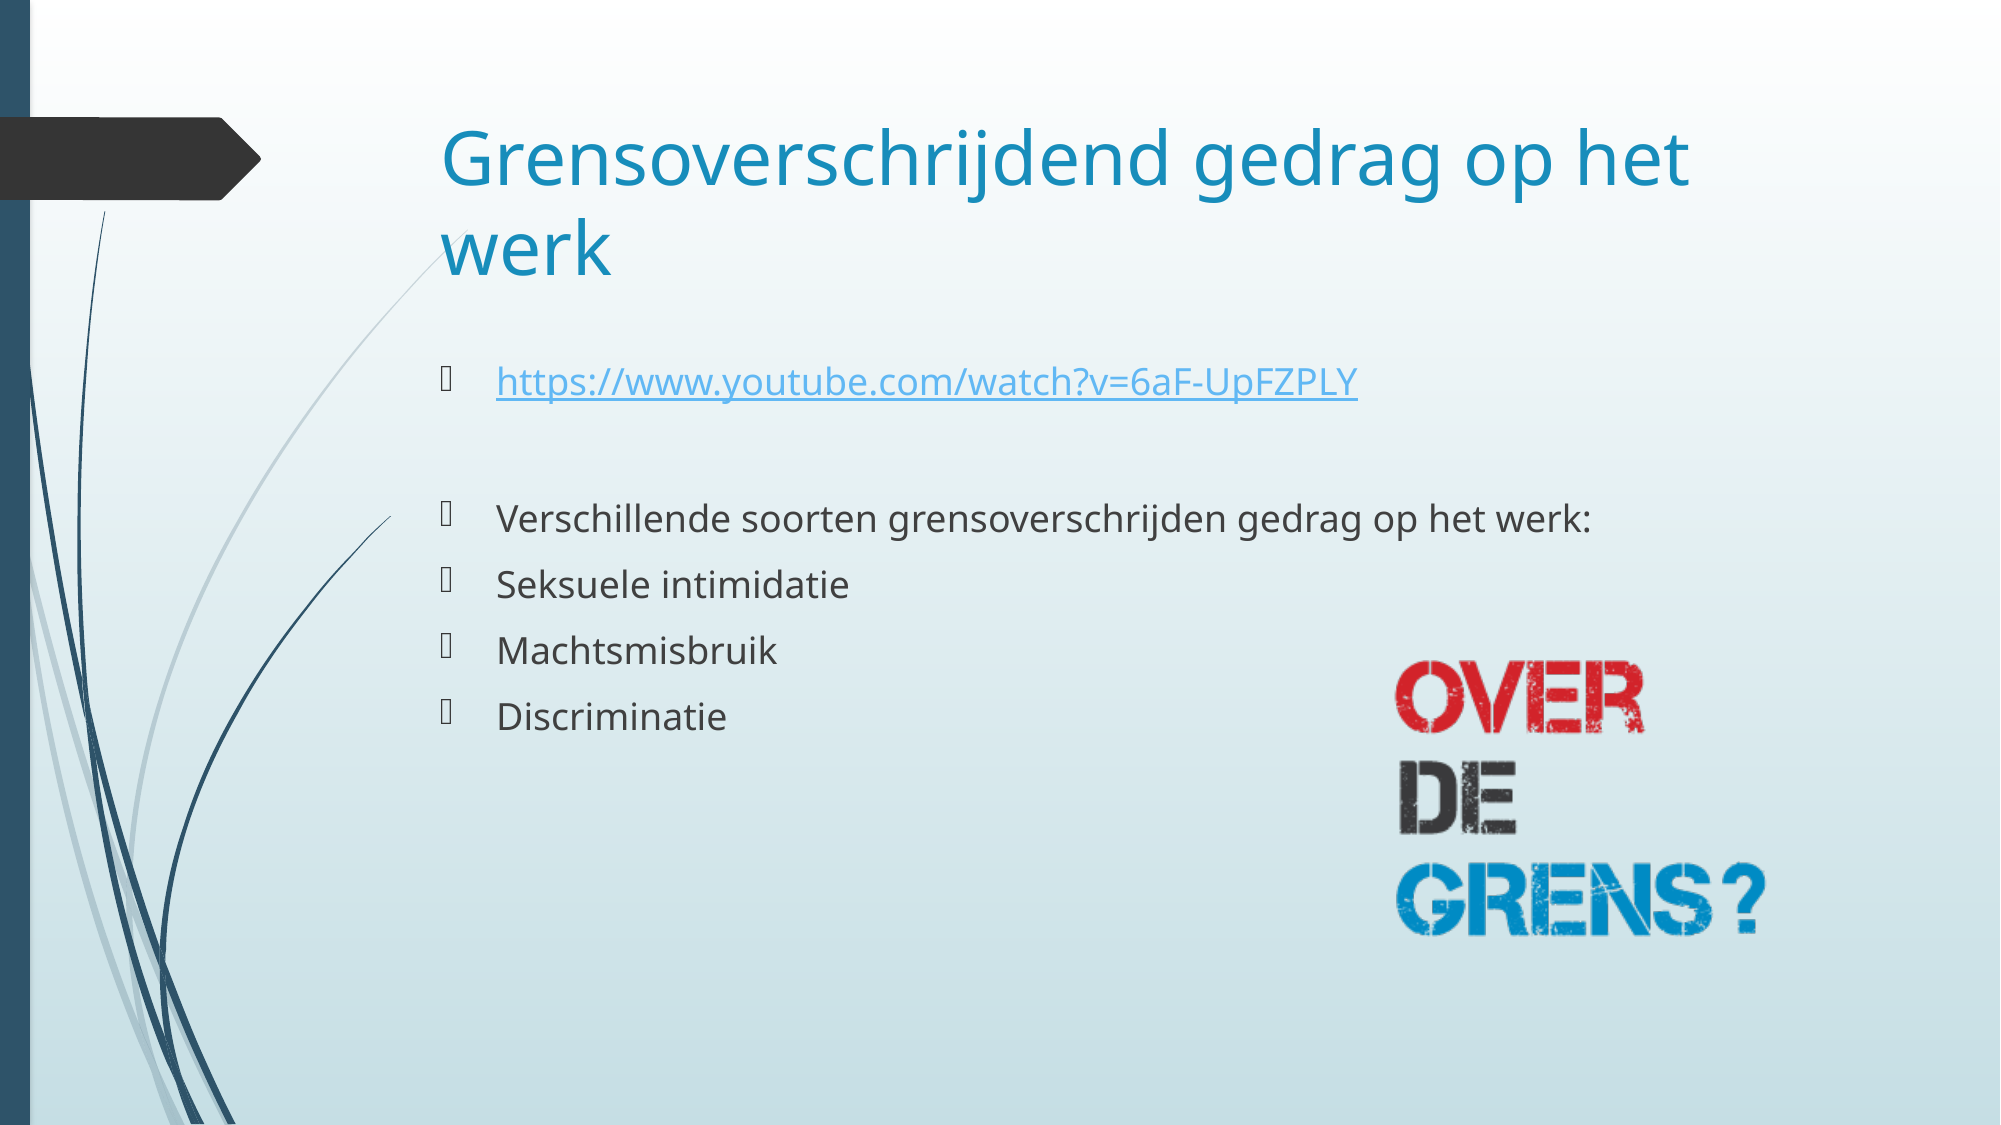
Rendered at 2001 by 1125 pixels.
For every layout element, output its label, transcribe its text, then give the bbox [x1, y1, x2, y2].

title Grensoverschrijdend gedrag op het werk [425, 102, 1888, 313]
list https://www.youtube.com/watch?v=6aF-UpFZPLY Verschillende soorten grensoverschrijden gedrag op het werk: Seksuele intimidatie Machtsmisbruik Discriminatie [424, 350, 1888, 970]
picture [1392, 659, 1768, 940]
